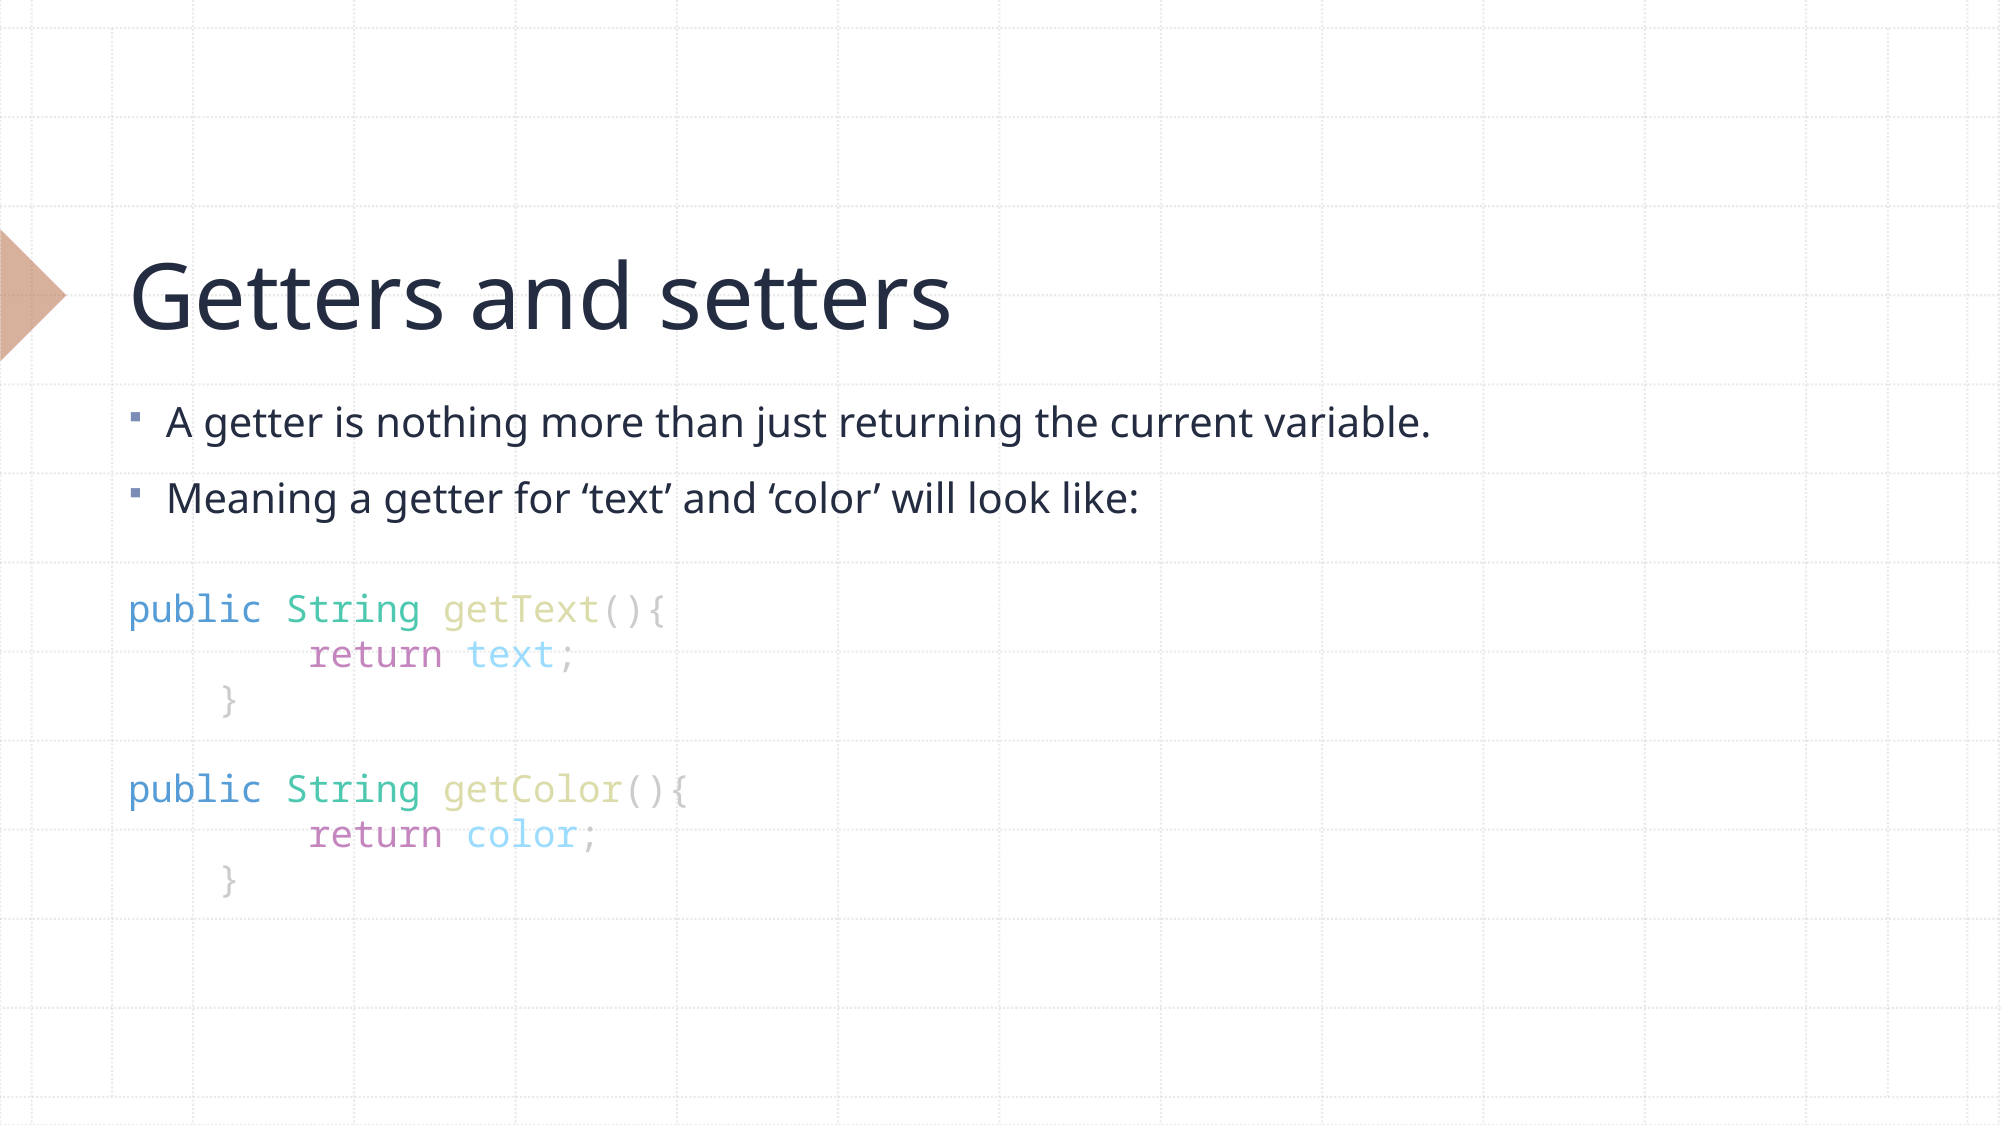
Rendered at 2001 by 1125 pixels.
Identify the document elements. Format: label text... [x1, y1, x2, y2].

text_box public String getText(){ return text; } public String getColor(){ return color; } [113, 577, 1117, 908]
title Getters and setters [113, 119, 1808, 356]
list A getter is nothing more than just returning the current variable. Meaning a getter for ‘text’ and ‘color’ will look like: [113, 383, 1808, 969]
